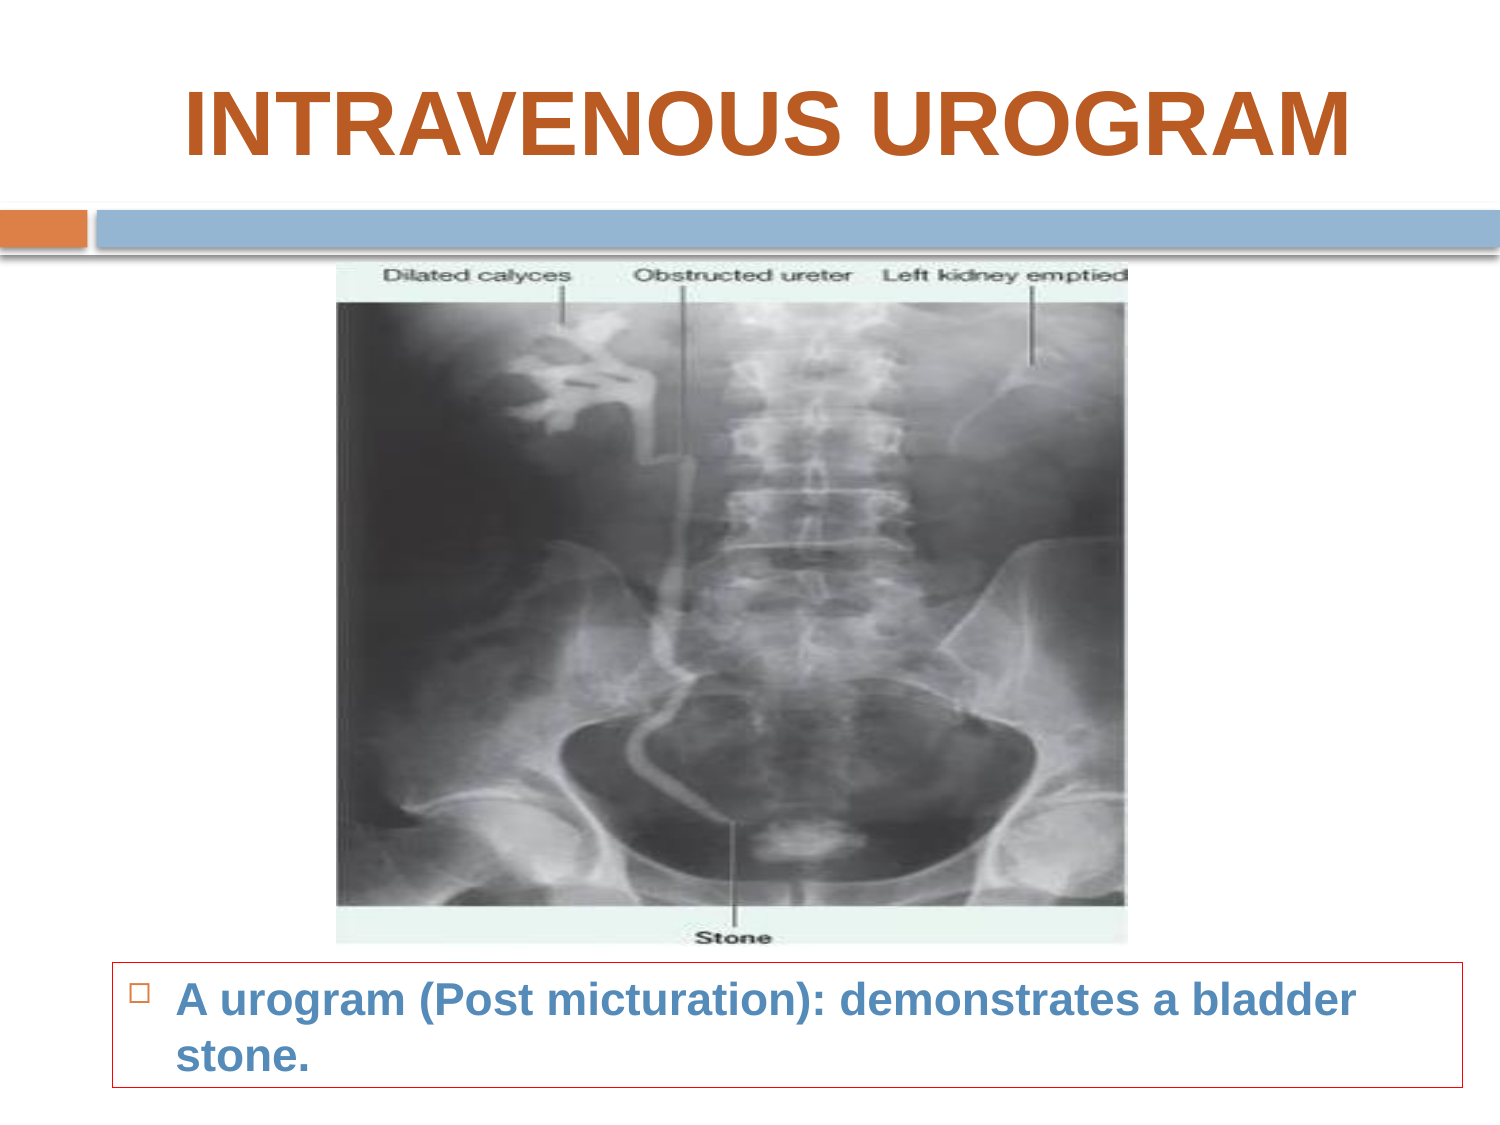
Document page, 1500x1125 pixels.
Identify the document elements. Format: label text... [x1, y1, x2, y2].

title INTRAVENOUS UROGRAM [99, 37, 1438, 200]
text_box A urogram (Post micturation): demonstrates a bladder stone. [112, 962, 1463, 1088]
picture [336, 262, 1129, 951]
